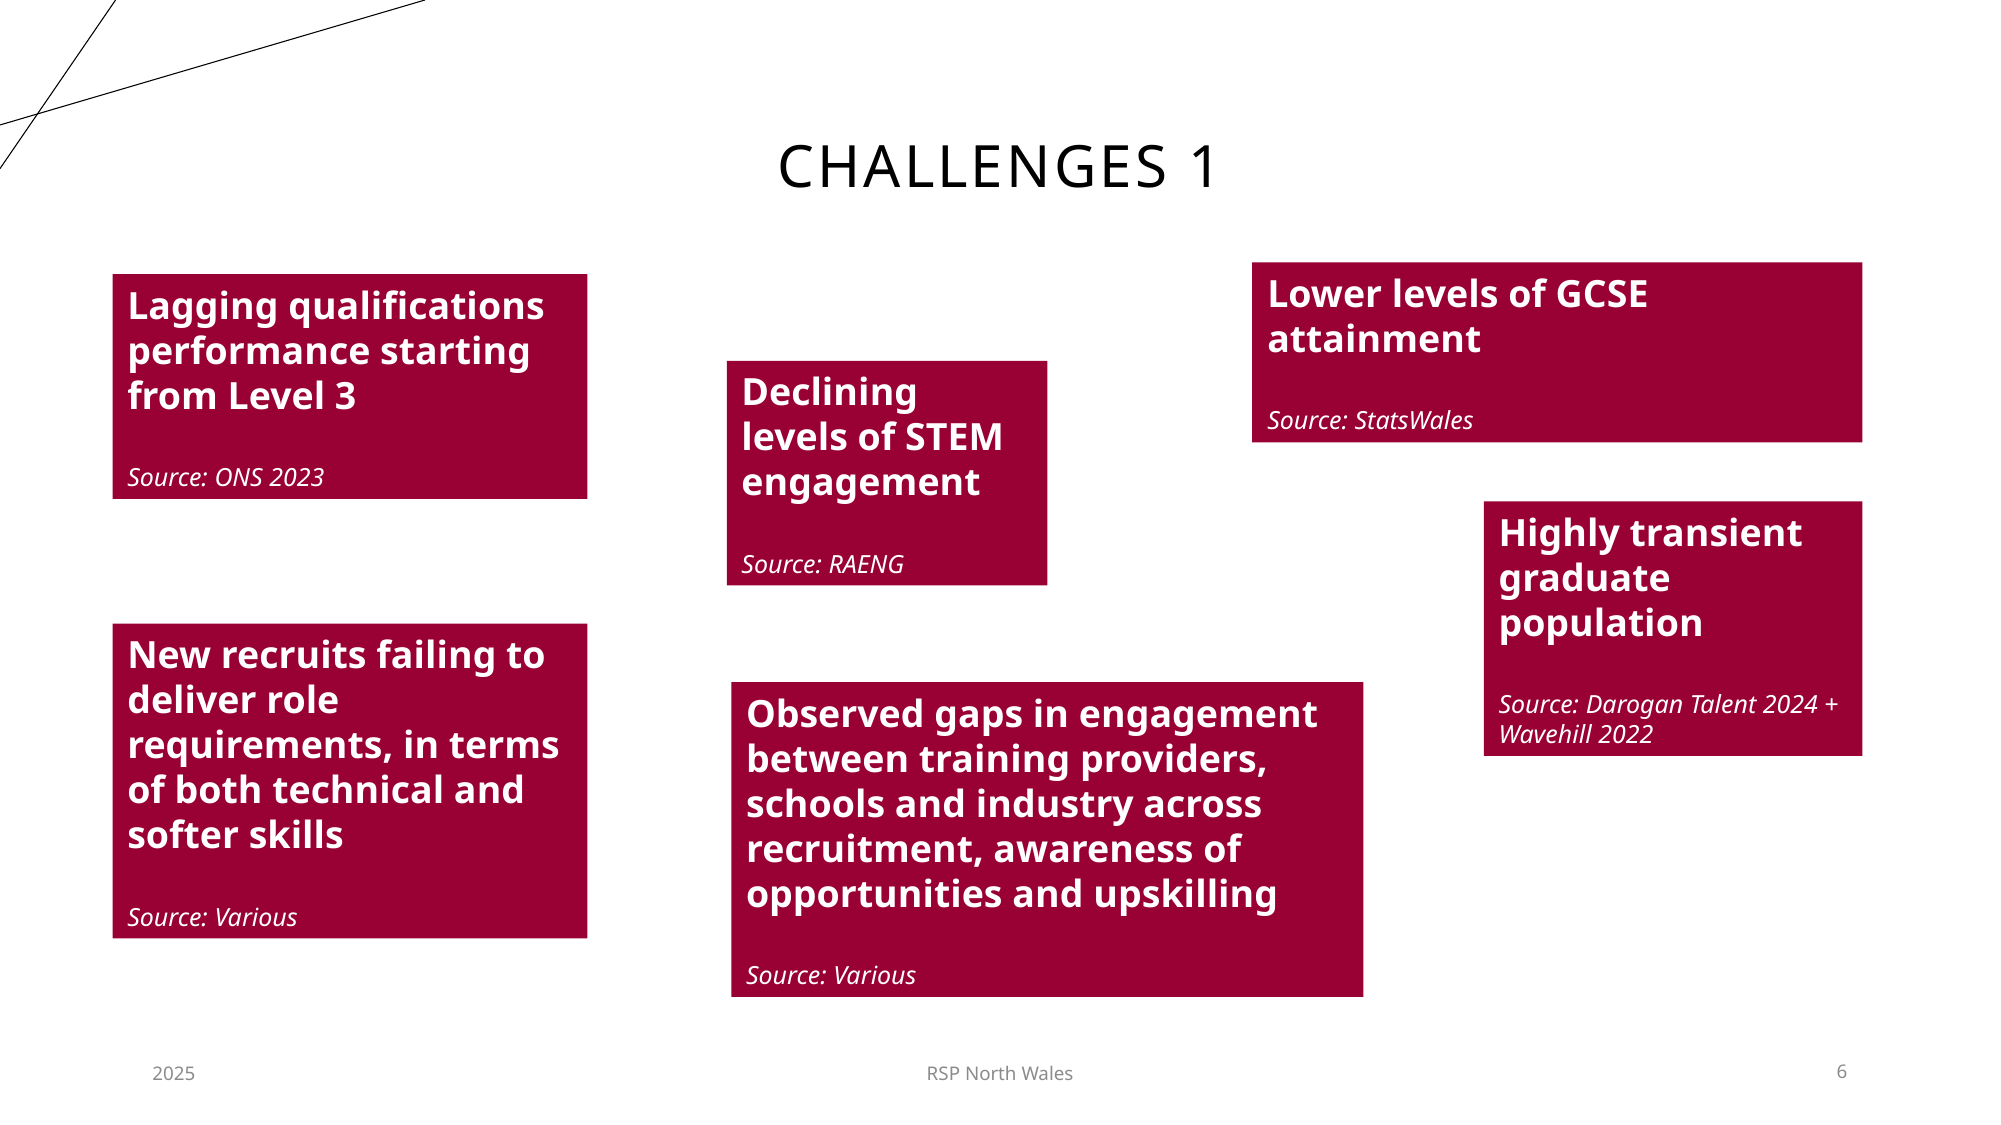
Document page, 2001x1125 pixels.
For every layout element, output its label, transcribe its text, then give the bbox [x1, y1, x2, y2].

slide_number 2025 [137, 1042, 588, 1103]
footer RSP North Wales [662, 1042, 1338, 1103]
text_box Lagging qualifications performance starting from Level 3 Source: ONS 2023 [112, 274, 588, 499]
text_box Observed gaps in engagement between training providers, schools and industry across recruitment, awareness of opportunities and upskilling Source: Various [731, 682, 1364, 997]
text_box Highly transient graduate population Source: Darogan Talent 2024 + Wavehill 2022 [1483, 501, 1863, 756]
title Challenges 1 [137, 59, 1863, 278]
text_box New recruits failing to deliver role requirements, in terms of both technical and softer skills Source: Various [112, 623, 588, 939]
text_box Declining levels of STEM engagement Source: RAENG [726, 360, 1048, 586]
slide_number 6 [1412, 1042, 1863, 1103]
text_box Lower levels of GCSE attainment Source: StatsWales [1252, 262, 1863, 443]
